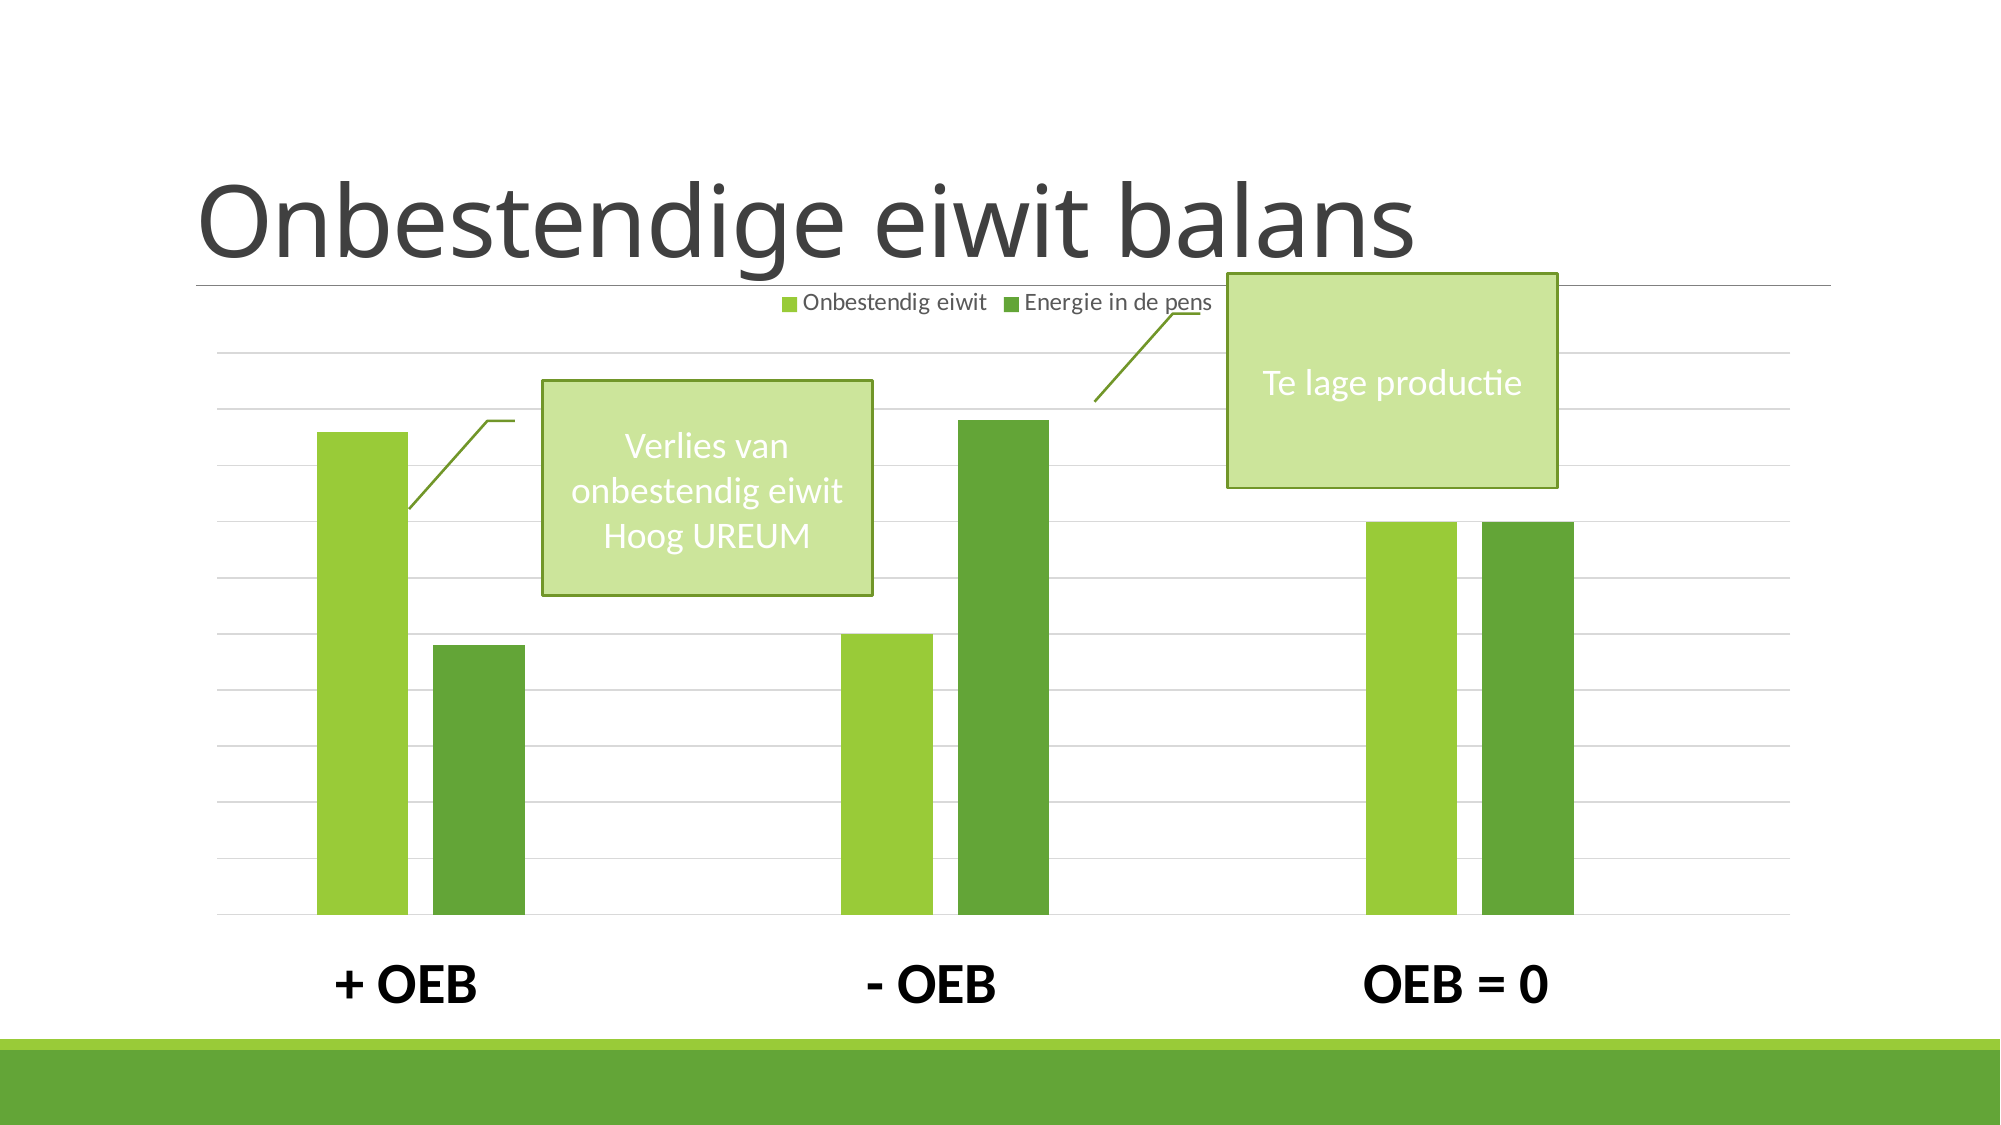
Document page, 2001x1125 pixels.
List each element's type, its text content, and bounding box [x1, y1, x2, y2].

text_box + OEB [272, 948, 543, 1023]
text_box OEB = 0 [1321, 948, 1592, 1023]
text_box - OEB [796, 948, 1067, 1023]
title Onbestendige eiwit balans [180, 47, 1830, 285]
chart [186, 274, 1808, 939]
